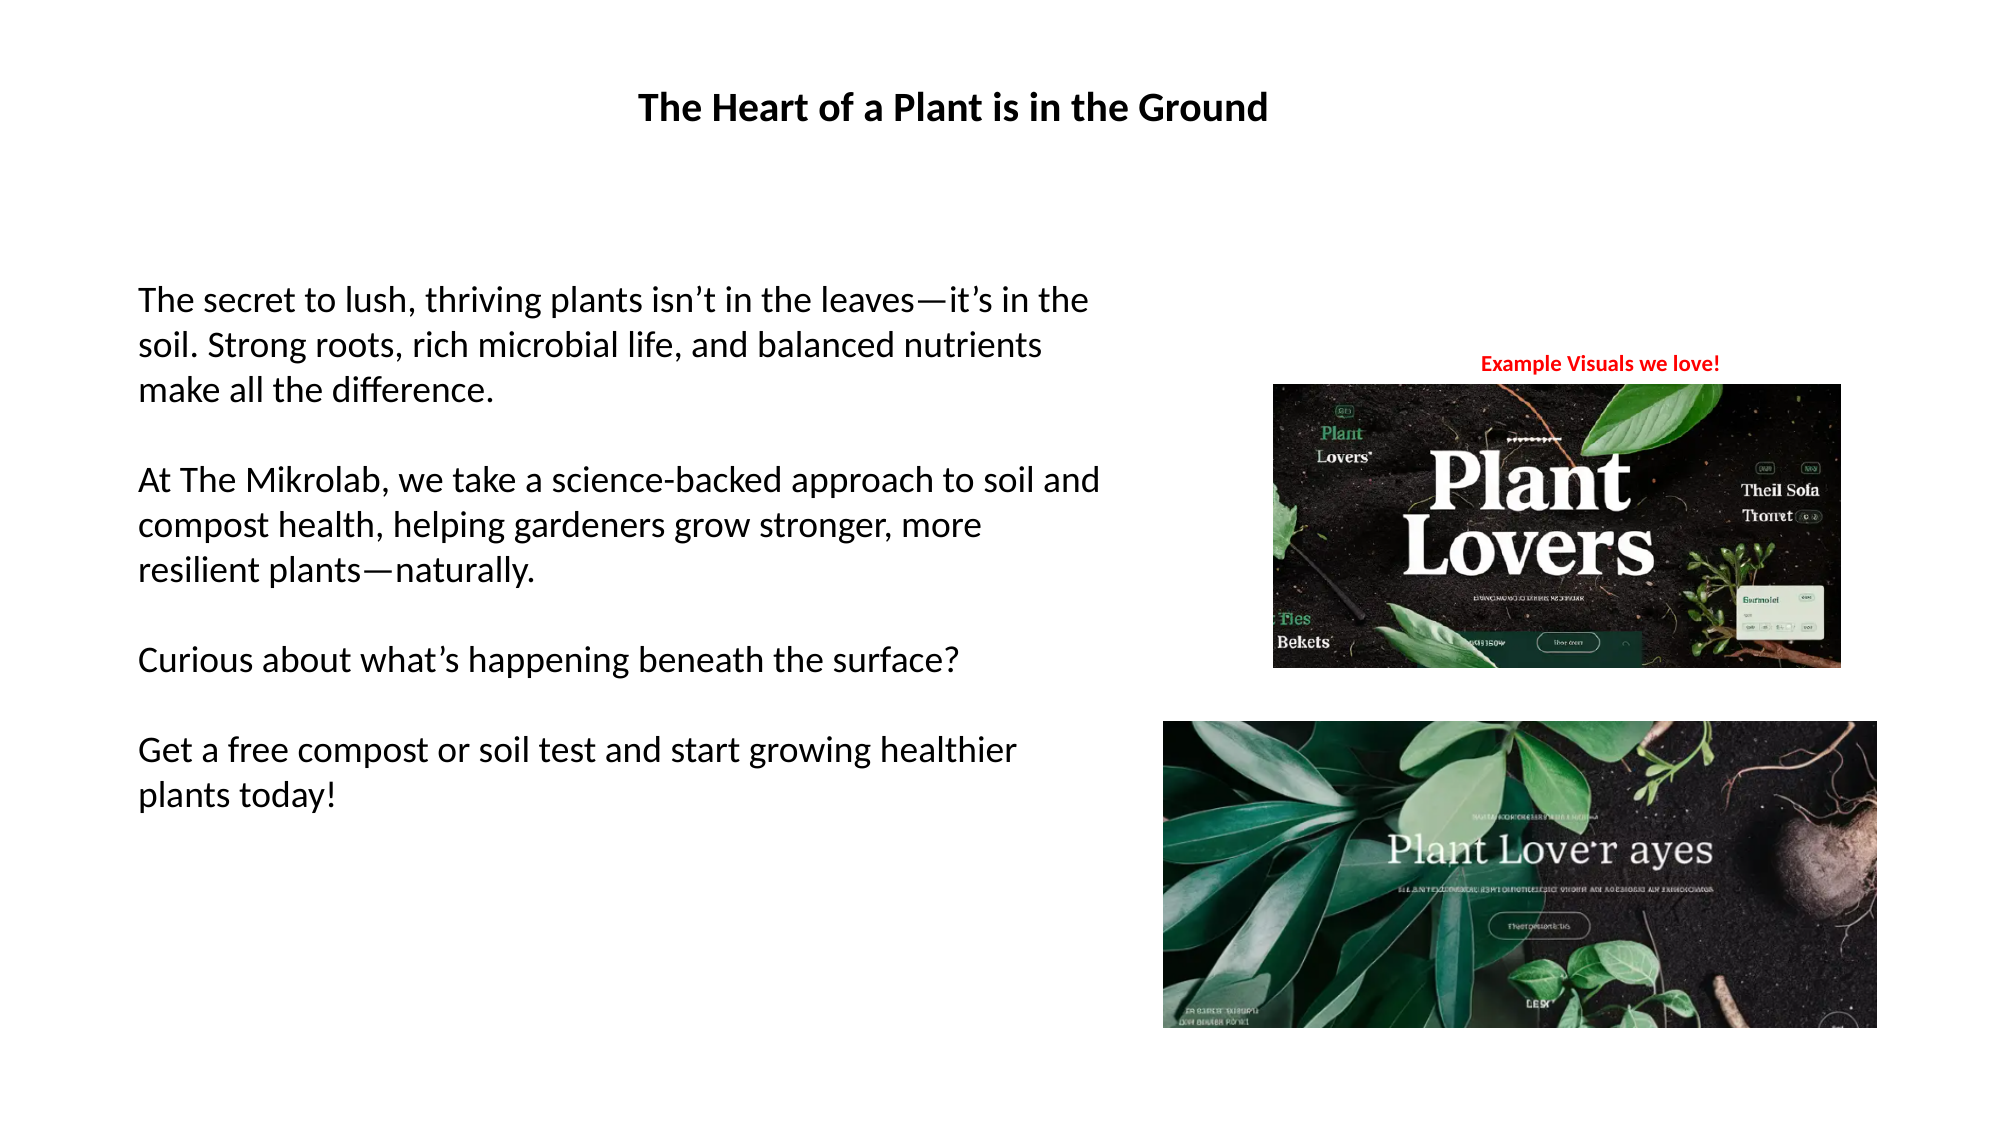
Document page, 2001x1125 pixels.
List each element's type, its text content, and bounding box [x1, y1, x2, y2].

text_box The Heart of a Plant is in the Ground [623, 71, 1380, 137]
picture [1273, 384, 1842, 668]
text_box Example Visuals we love! [1466, 341, 1736, 384]
text_box The secret to lush, thriving plants isn’t in the leaves—it’s in the soil. Strong roots, rich microbial life, and balanced nutrients make all the difference. At The Mikrolab, we take a science-backed approach to soil and compost health, helping gardeners grow stronger, more resilient plants—naturally. Curious about what’s happening beneath the surface? Get a free compost or soil test and start growing healthier plants today! [123, 267, 1124, 823]
picture [1163, 721, 1877, 1028]
